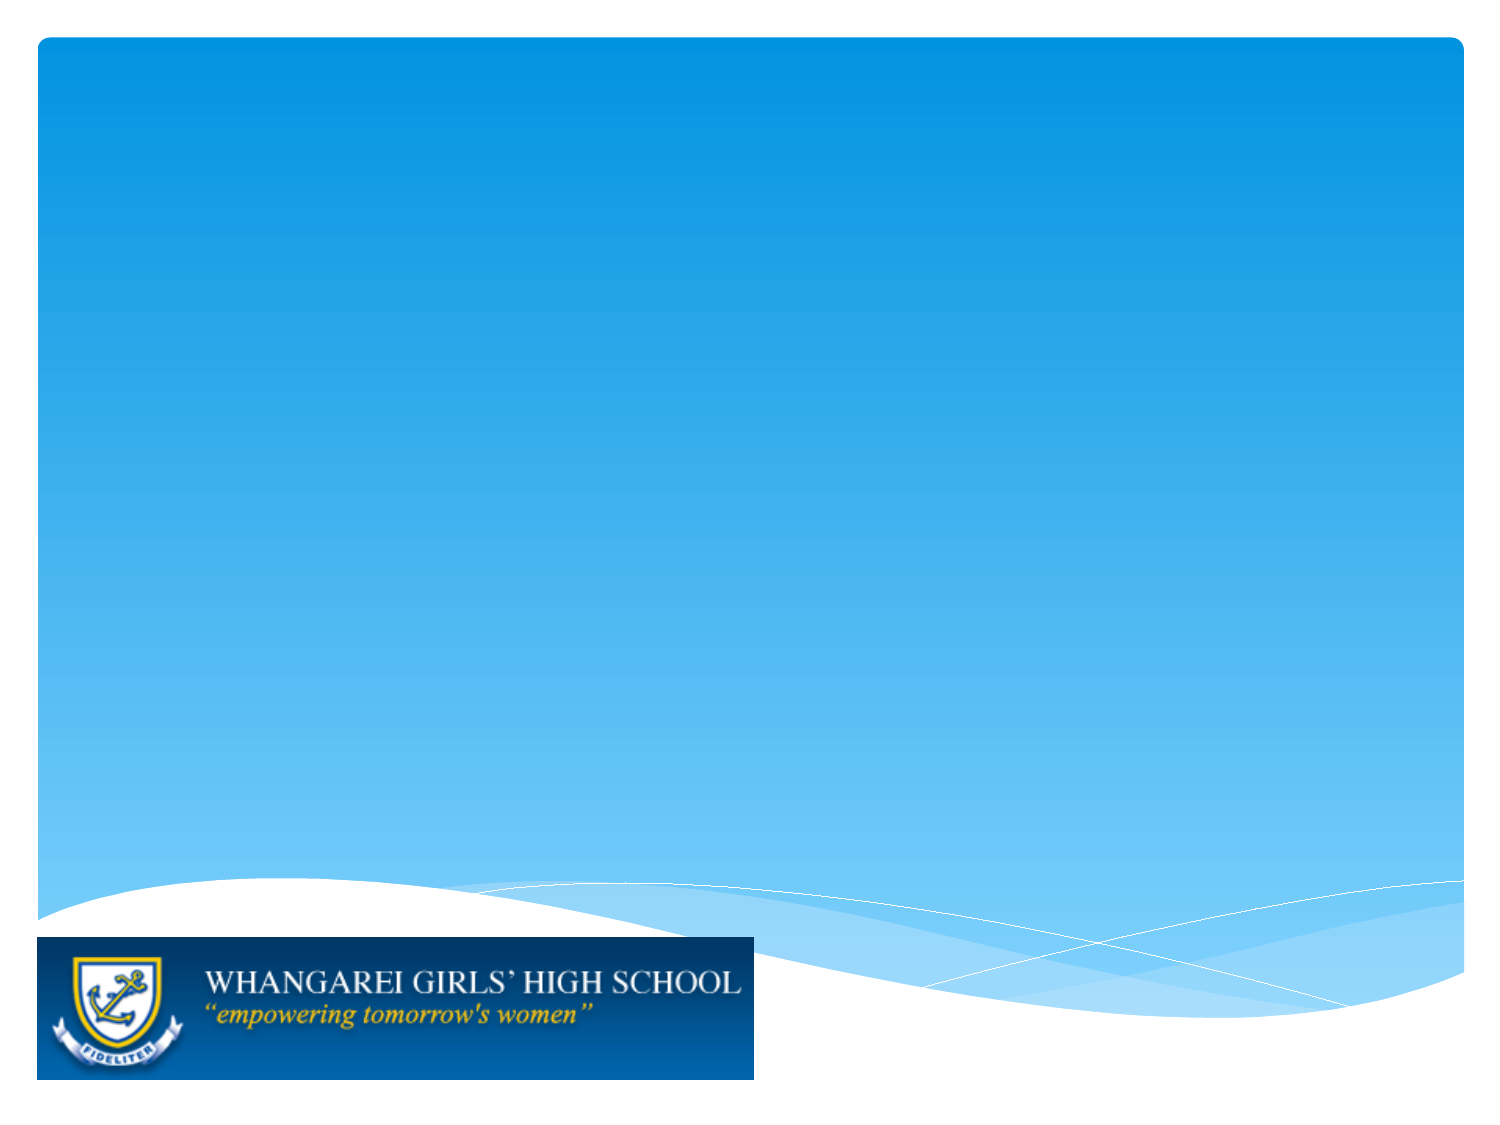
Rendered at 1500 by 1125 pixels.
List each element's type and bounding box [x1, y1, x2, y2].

picture [37, 937, 754, 1080]
